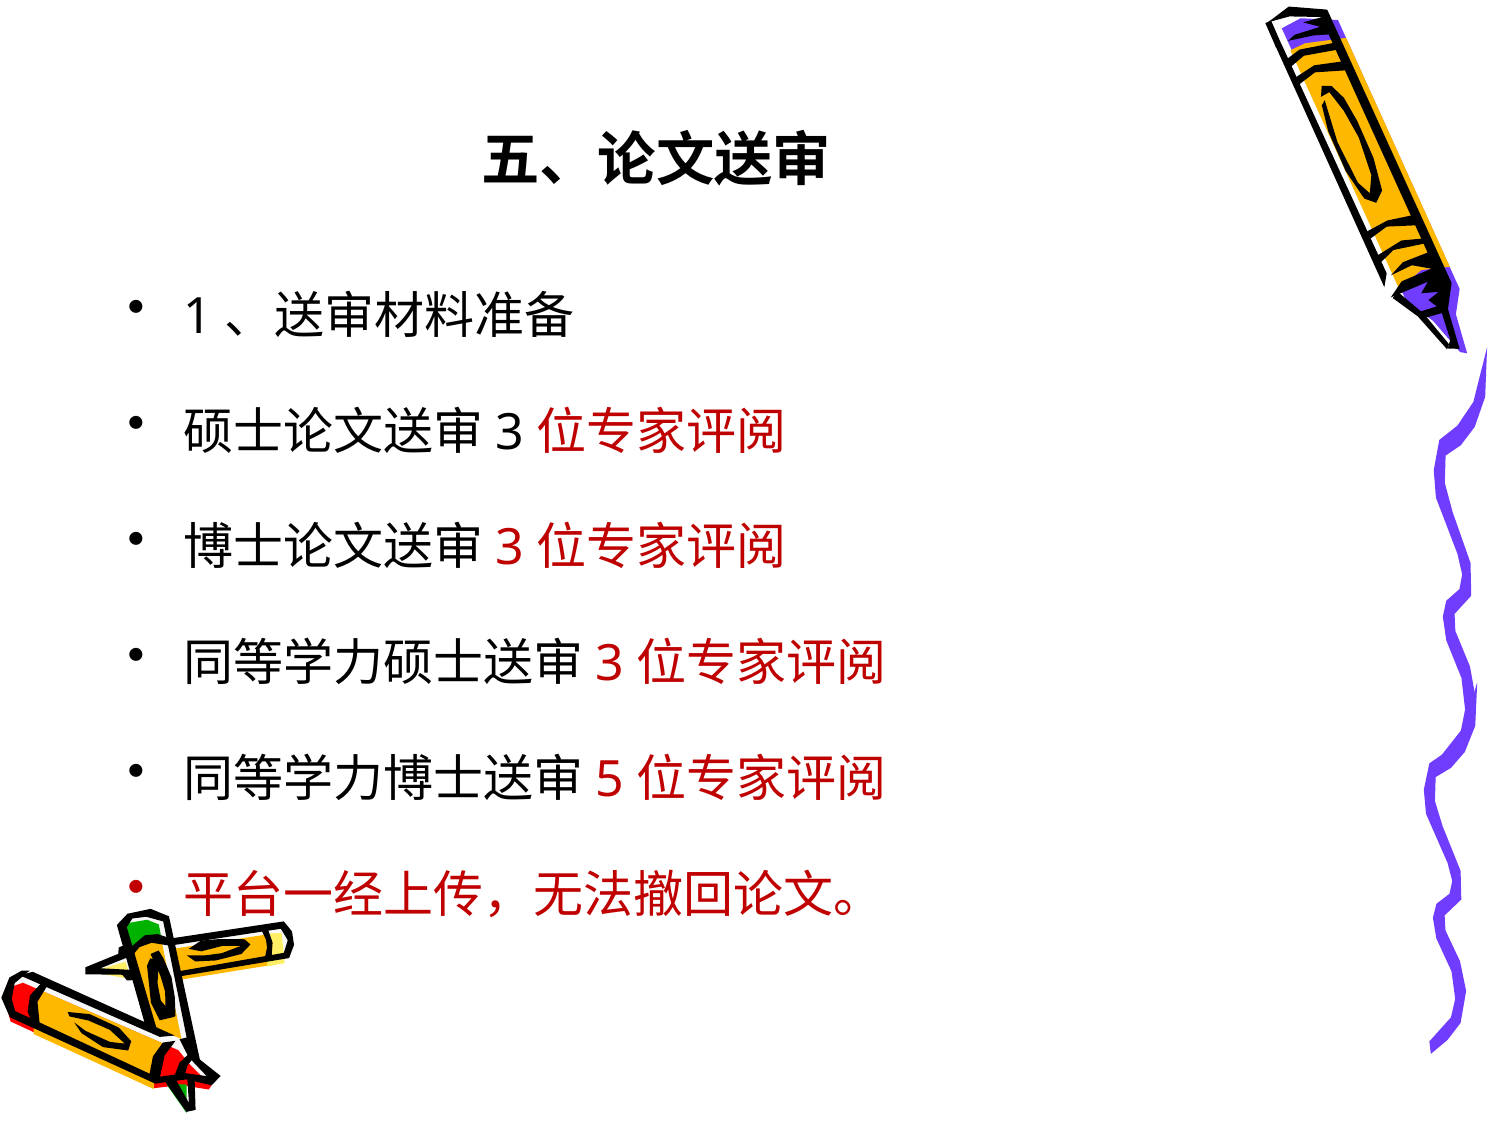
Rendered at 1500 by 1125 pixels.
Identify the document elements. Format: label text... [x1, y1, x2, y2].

list 1、送审材料准备 硕士论文送审3位专家评阅 博士论文送审3位专家评阅 同等学力硕士送审3位专家评阅 同等学力博士送审5位专家评阅 平台一经上传，无法撤回论文。 [112, 287, 1376, 1013]
title 五、论文送审 [112, 62, 1201, 201]
